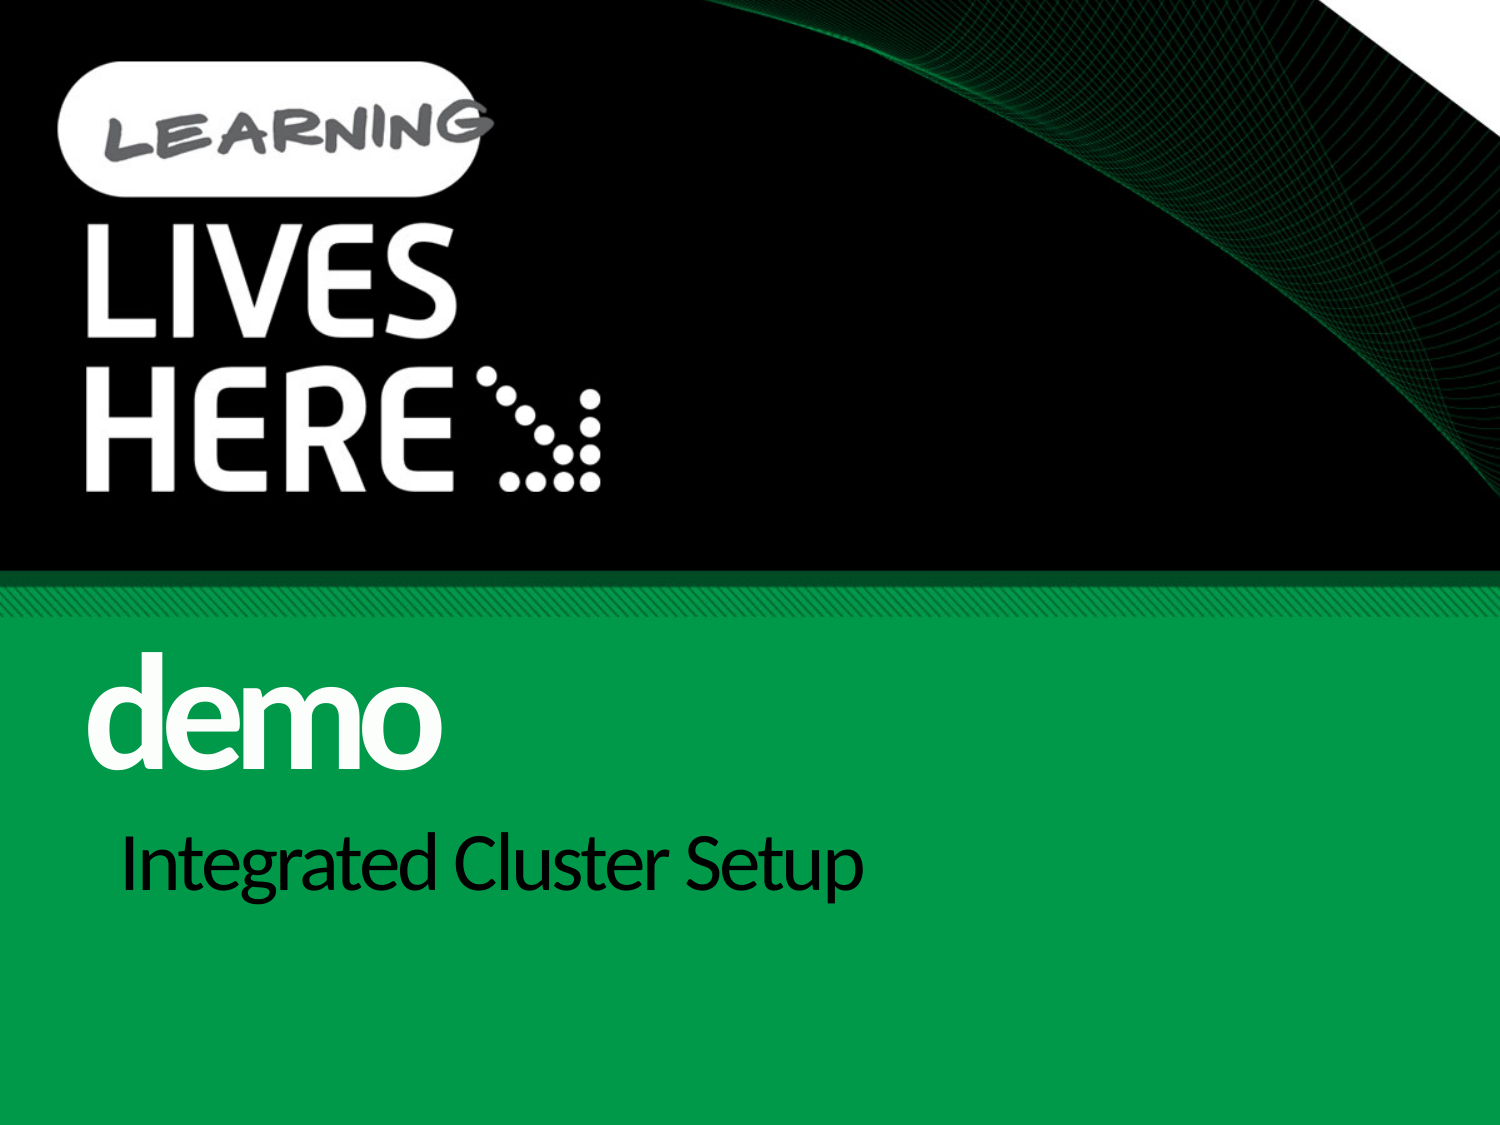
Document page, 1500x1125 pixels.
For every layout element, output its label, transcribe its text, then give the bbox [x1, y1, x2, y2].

list demo [83, 625, 1344, 800]
picture [0, 0, 1500, 1125]
title Integrated Cluster Setup [119, 818, 1375, 943]
